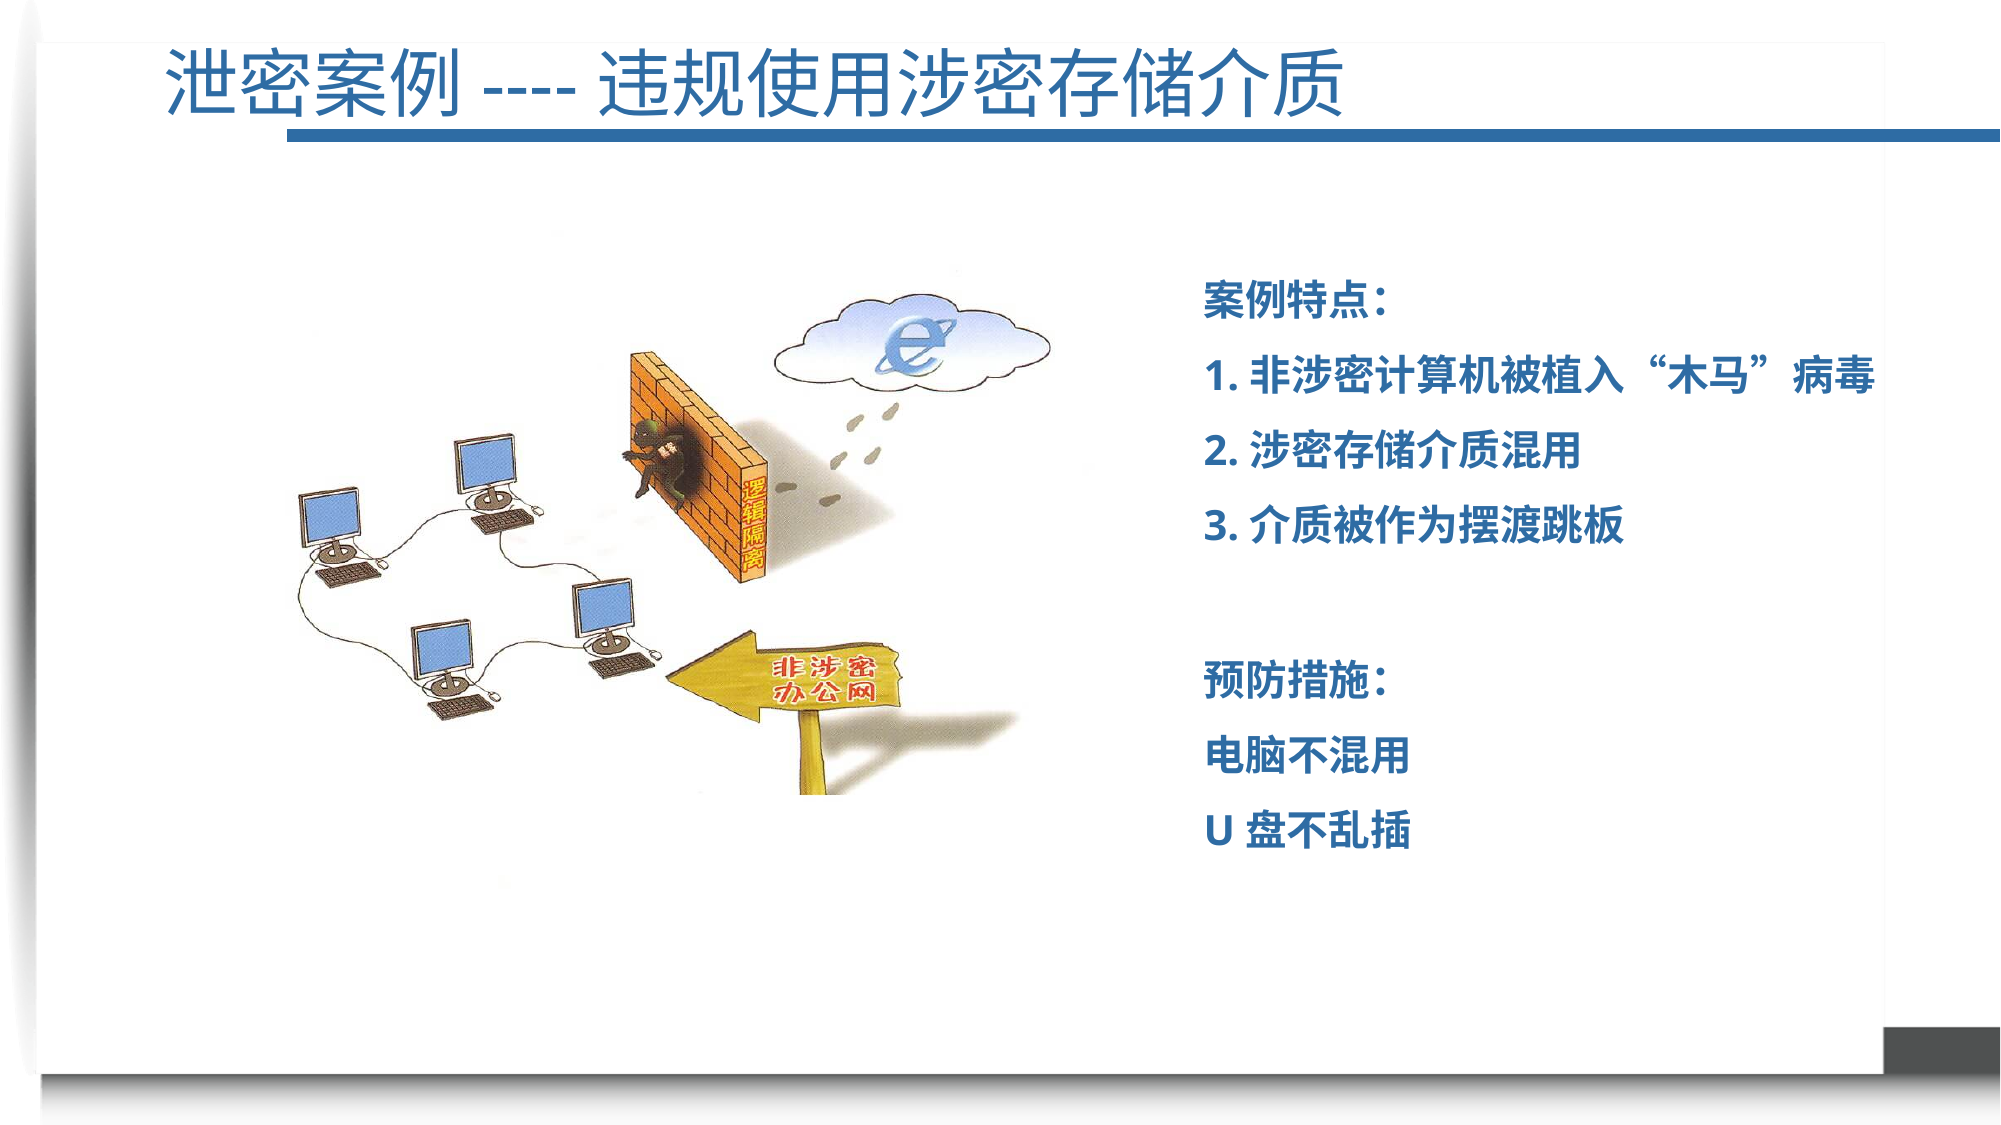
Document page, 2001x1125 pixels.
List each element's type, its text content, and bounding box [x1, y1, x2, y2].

text_box 预防措施： 电脑不混用 U盘不乱插 [1188, 621, 1722, 861]
picture [0, 0, 2001, 1125]
text_box 案例特点： 1.非涉密计算机被植入“木马”病毒 2.涉密存储介质混用 3.介质被作为摆渡跳板 [1188, 241, 1892, 557]
text_box 泄密案例----违规使用涉密存储介质 [148, 29, 1362, 135]
